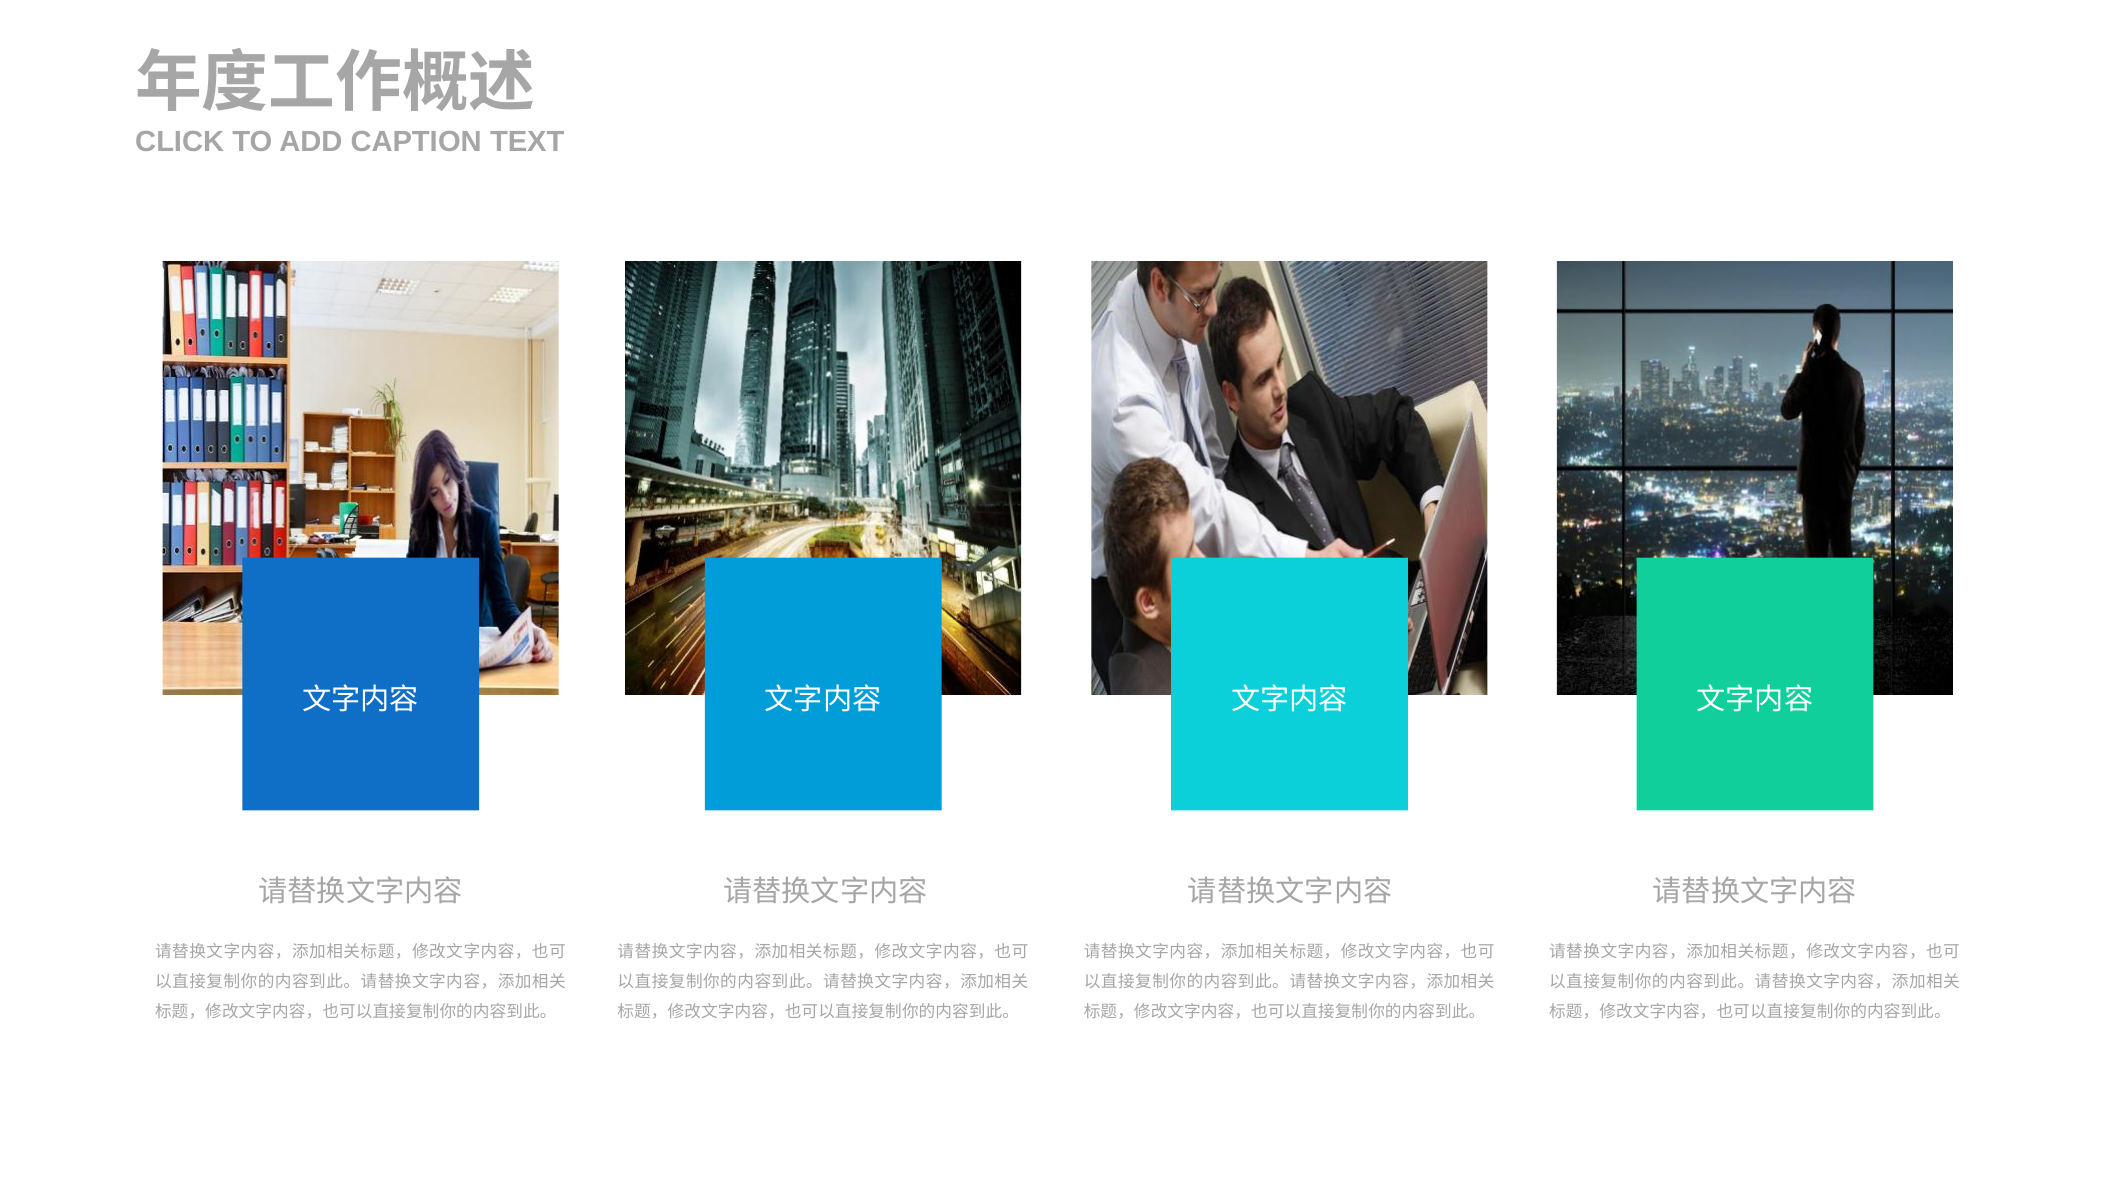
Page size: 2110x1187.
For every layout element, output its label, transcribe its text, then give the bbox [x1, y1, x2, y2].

text_box 年度工作概述 [135, 38, 596, 119]
text_box 请替换文字内容 [181, 871, 540, 907]
text_box 请替换文字内容 [1111, 871, 1469, 907]
text_box [1090, 260, 1489, 695]
text_box [1636, 557, 1874, 811]
text_box [1556, 260, 1954, 695]
text_box 请替换文字内容 [1576, 871, 1934, 907]
text_box [1171, 557, 1408, 811]
text_box 请替换文字内容，添加相关标题，修改文字内容，也可以直接复制你的内容到此。请替换文字内容，添加相关标题，修改文字内容，也可以直接复制你的内容到此。 [1083, 930, 1496, 1021]
text_box 请替换文字内容，添加相关标题，修改文字内容，也可以直接复制你的内容到此。请替换文字内容，添加相关标题，修改文字内容，也可以直接复制你的内容到此。 [617, 930, 1029, 1021]
text_box 请替换文字内容，添加相关标题，修改文字内容，也可以直接复制你的内容到此。请替换文字内容，添加相关标题，修改文字内容，也可以直接复制你的内容到此。 [1549, 930, 1961, 1021]
text_box 文字内容 [1230, 662, 1349, 716]
text_box CLICK TO ADD CAPTION TEXT [135, 122, 596, 158]
text_box [624, 260, 1022, 695]
text_box [242, 557, 480, 811]
text_box 请替换文字内容 [646, 871, 1005, 907]
text_box 文字内容 [1696, 662, 1814, 716]
text_box 文字内容 [302, 662, 420, 716]
text_box [162, 260, 560, 695]
text_box 请替换文字内容，添加相关标题，修改文字内容，也可以直接复制你的内容到此。请替换文字内容，添加相关标题，修改文字内容，也可以直接复制你的内容到此。 [155, 930, 567, 1021]
text_box 文字内容 [764, 662, 882, 716]
text_box [704, 557, 942, 811]
